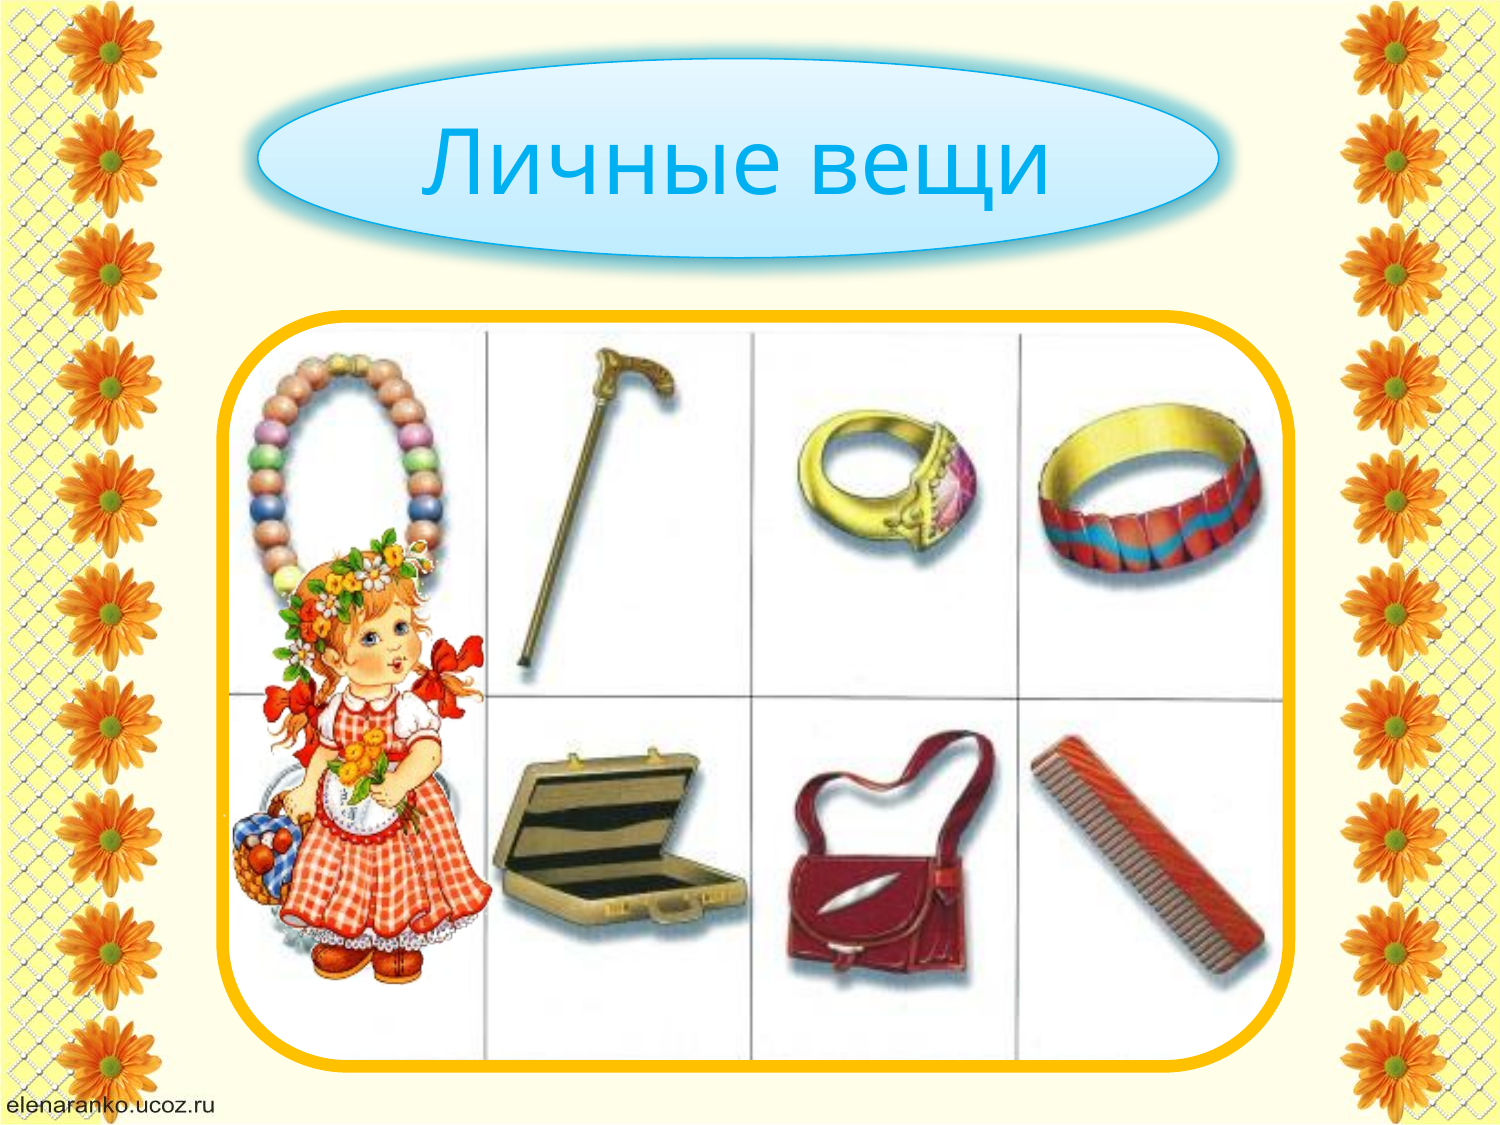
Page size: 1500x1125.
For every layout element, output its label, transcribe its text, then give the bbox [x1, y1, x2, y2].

text_box Личные вещи [257, 57, 1220, 259]
picture [0, 0, 1500, 1125]
